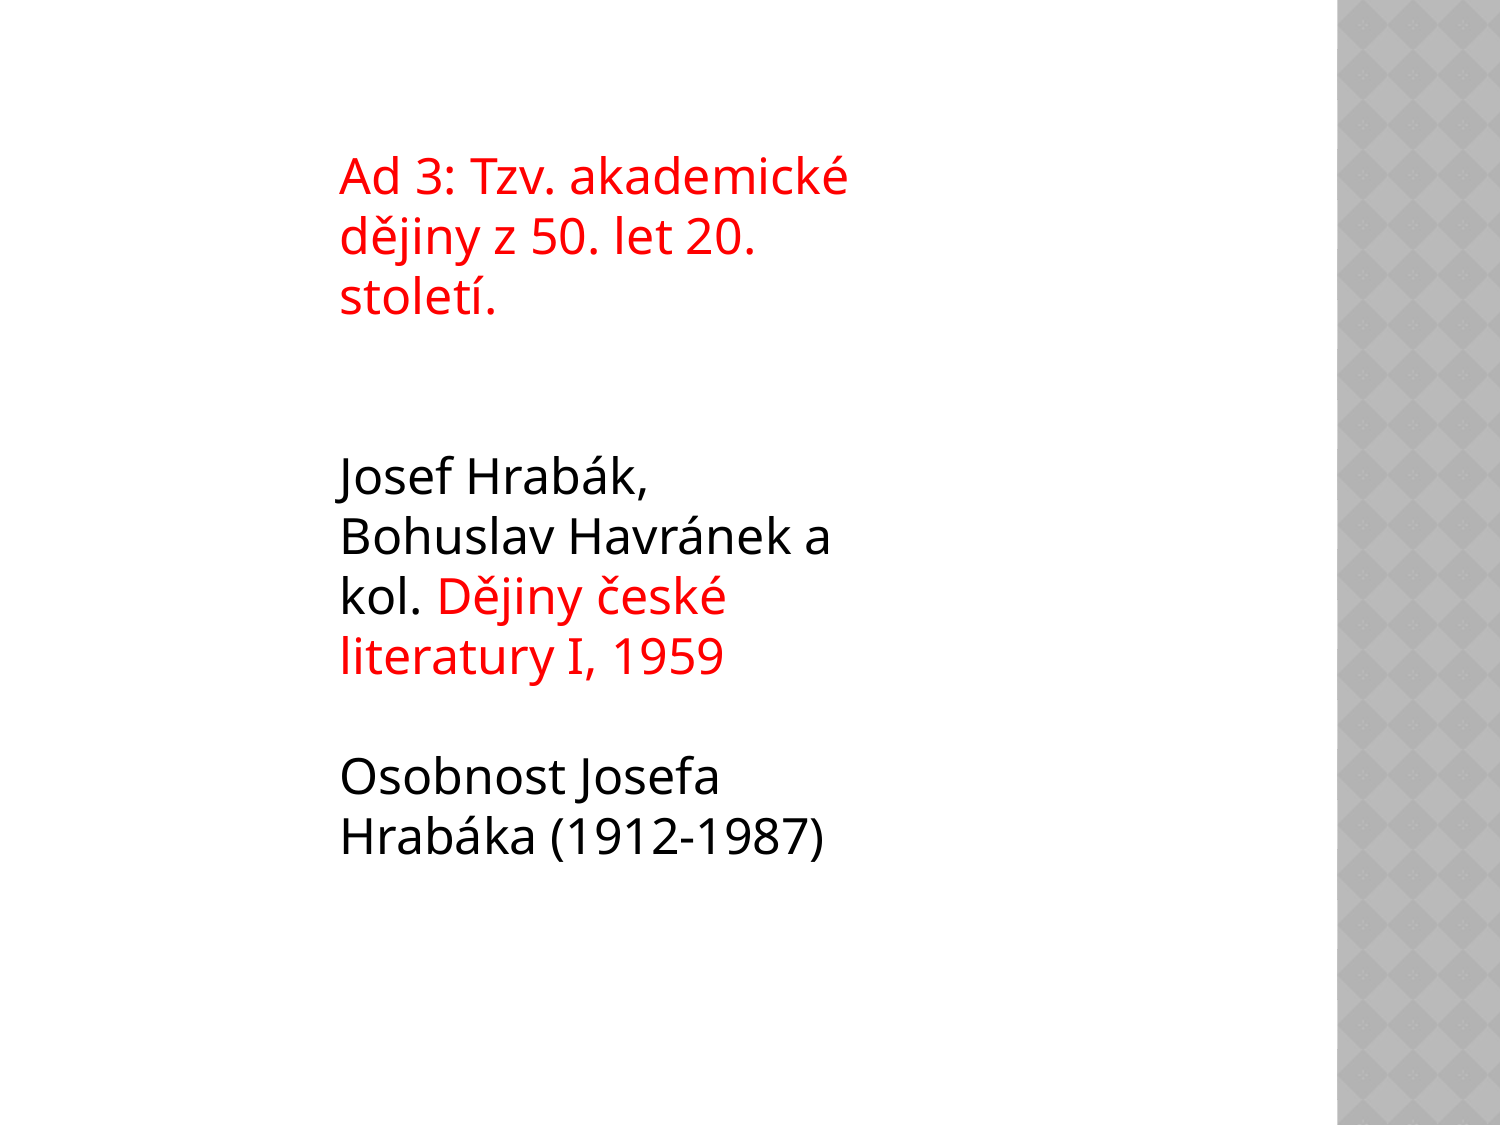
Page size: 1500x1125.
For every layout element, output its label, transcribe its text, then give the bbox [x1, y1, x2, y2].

text_box Ad 3: Tzv. akademické dějiny z 50. let 20. století. Josef Hrabák, Bohuslav Havránek a kol. Dějiny české literatury I, 1959 Osobnost Josefa Hrabáka (1912-1987) [324, 137, 869, 932]
